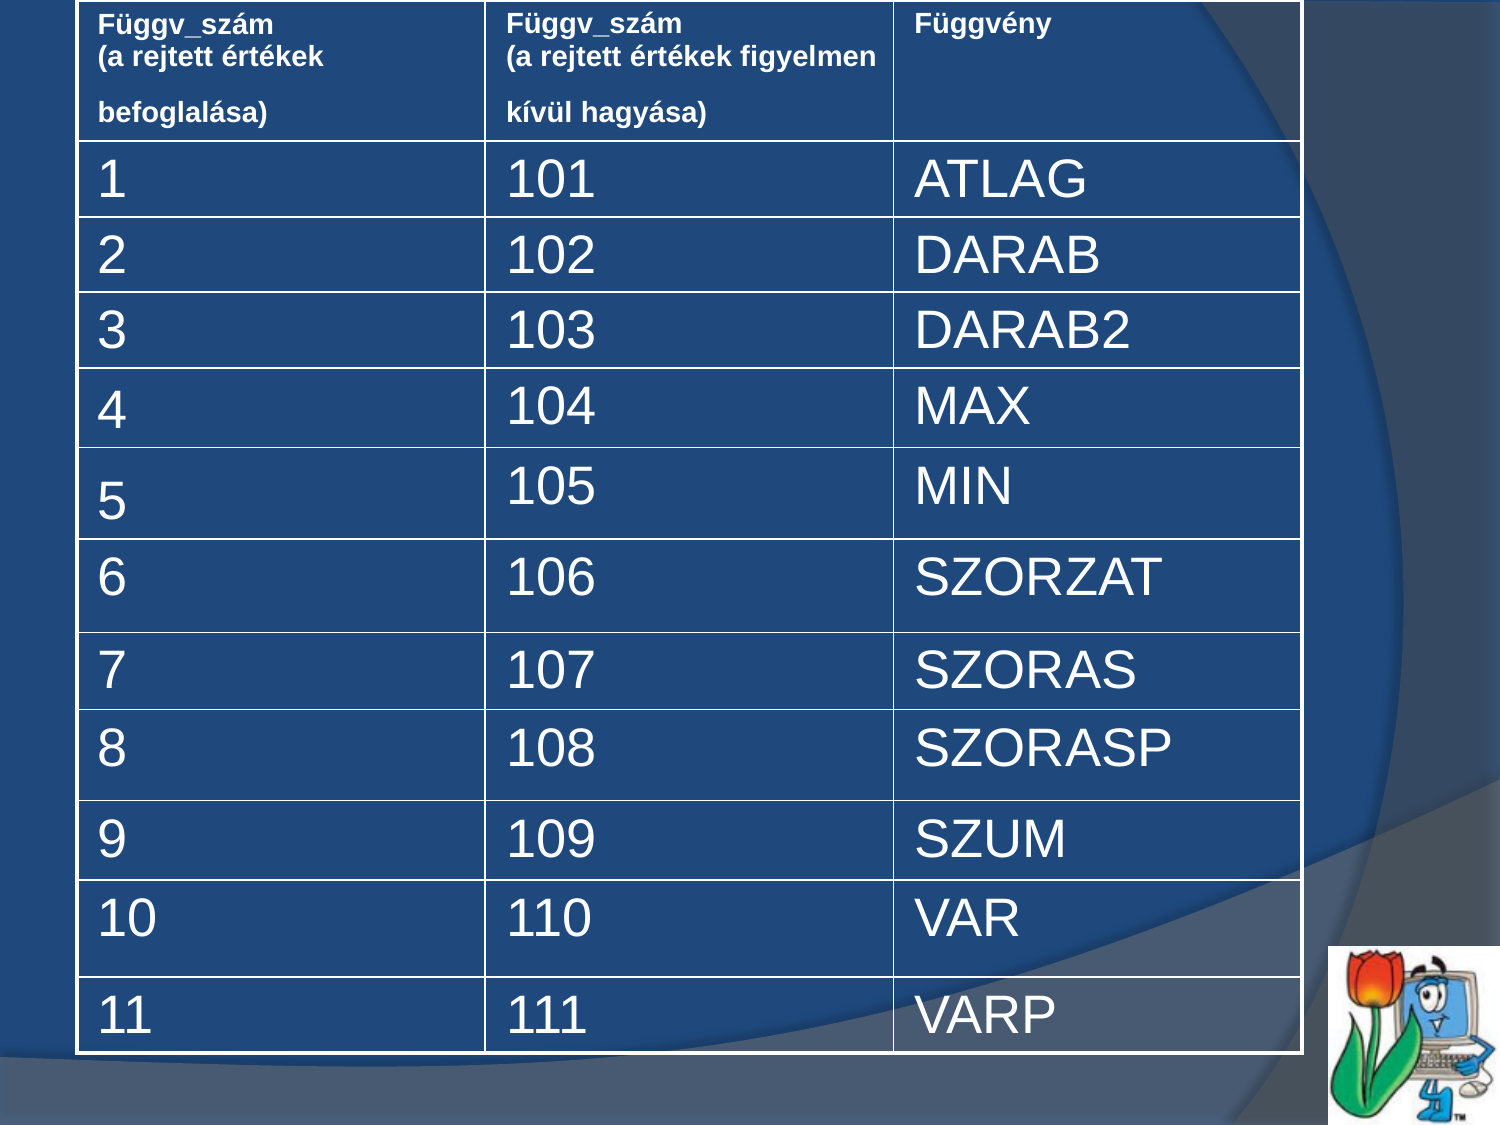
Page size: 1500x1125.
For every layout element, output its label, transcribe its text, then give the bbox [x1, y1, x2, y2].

table_cell SZORAS [894, 633, 1300, 709]
table_cell 111 [486, 978, 893, 1051]
table_cell 5 [79, 448, 484, 538]
table_cell 4 [79, 369, 484, 447]
table_cell SZORZAT [894, 540, 1300, 632]
table_cell SZUM [894, 801, 1300, 879]
table_cell 1 [79, 142, 484, 216]
table_cell SZORASP [894, 710, 1300, 800]
table_cell 108 [486, 710, 893, 800]
table_cell VARP [894, 978, 1300, 1051]
table_cell ATLAG [894, 142, 1300, 216]
picture [1327, 946, 1500, 1125]
table_header Függv_szám (a rejtett értékek befoglalása) [79, 2, 484, 140]
table_cell 105 [486, 448, 893, 538]
table_cell 11 [79, 978, 484, 1051]
table_cell DARAB [894, 218, 1300, 291]
table_cell 7 [79, 633, 484, 709]
table_cell VAR [894, 881, 1300, 976]
table_cell 107 [486, 633, 893, 709]
table_cell 104 [486, 369, 893, 447]
table_header Függv_szám (a rejtett értékek figyelmen kívül hagyása) [486, 2, 893, 140]
table_header Függvény [894, 2, 1300, 140]
table_cell DARAB2 [894, 293, 1300, 367]
table_cell 106 [486, 540, 893, 632]
table_cell 10 [79, 881, 484, 976]
table_cell 102 [486, 218, 893, 291]
table_cell 9 [79, 801, 484, 879]
table_cell 6 [79, 540, 484, 632]
table_cell 3 [79, 293, 484, 367]
table_cell MIN [894, 448, 1300, 538]
table_cell MAX [894, 369, 1300, 447]
table_cell 103 [486, 293, 893, 367]
table_cell 109 [486, 801, 893, 879]
table_cell 110 [486, 881, 893, 976]
table_cell 101 [486, 142, 893, 216]
table_cell 8 [79, 710, 484, 800]
table_cell 2 [79, 218, 484, 291]
